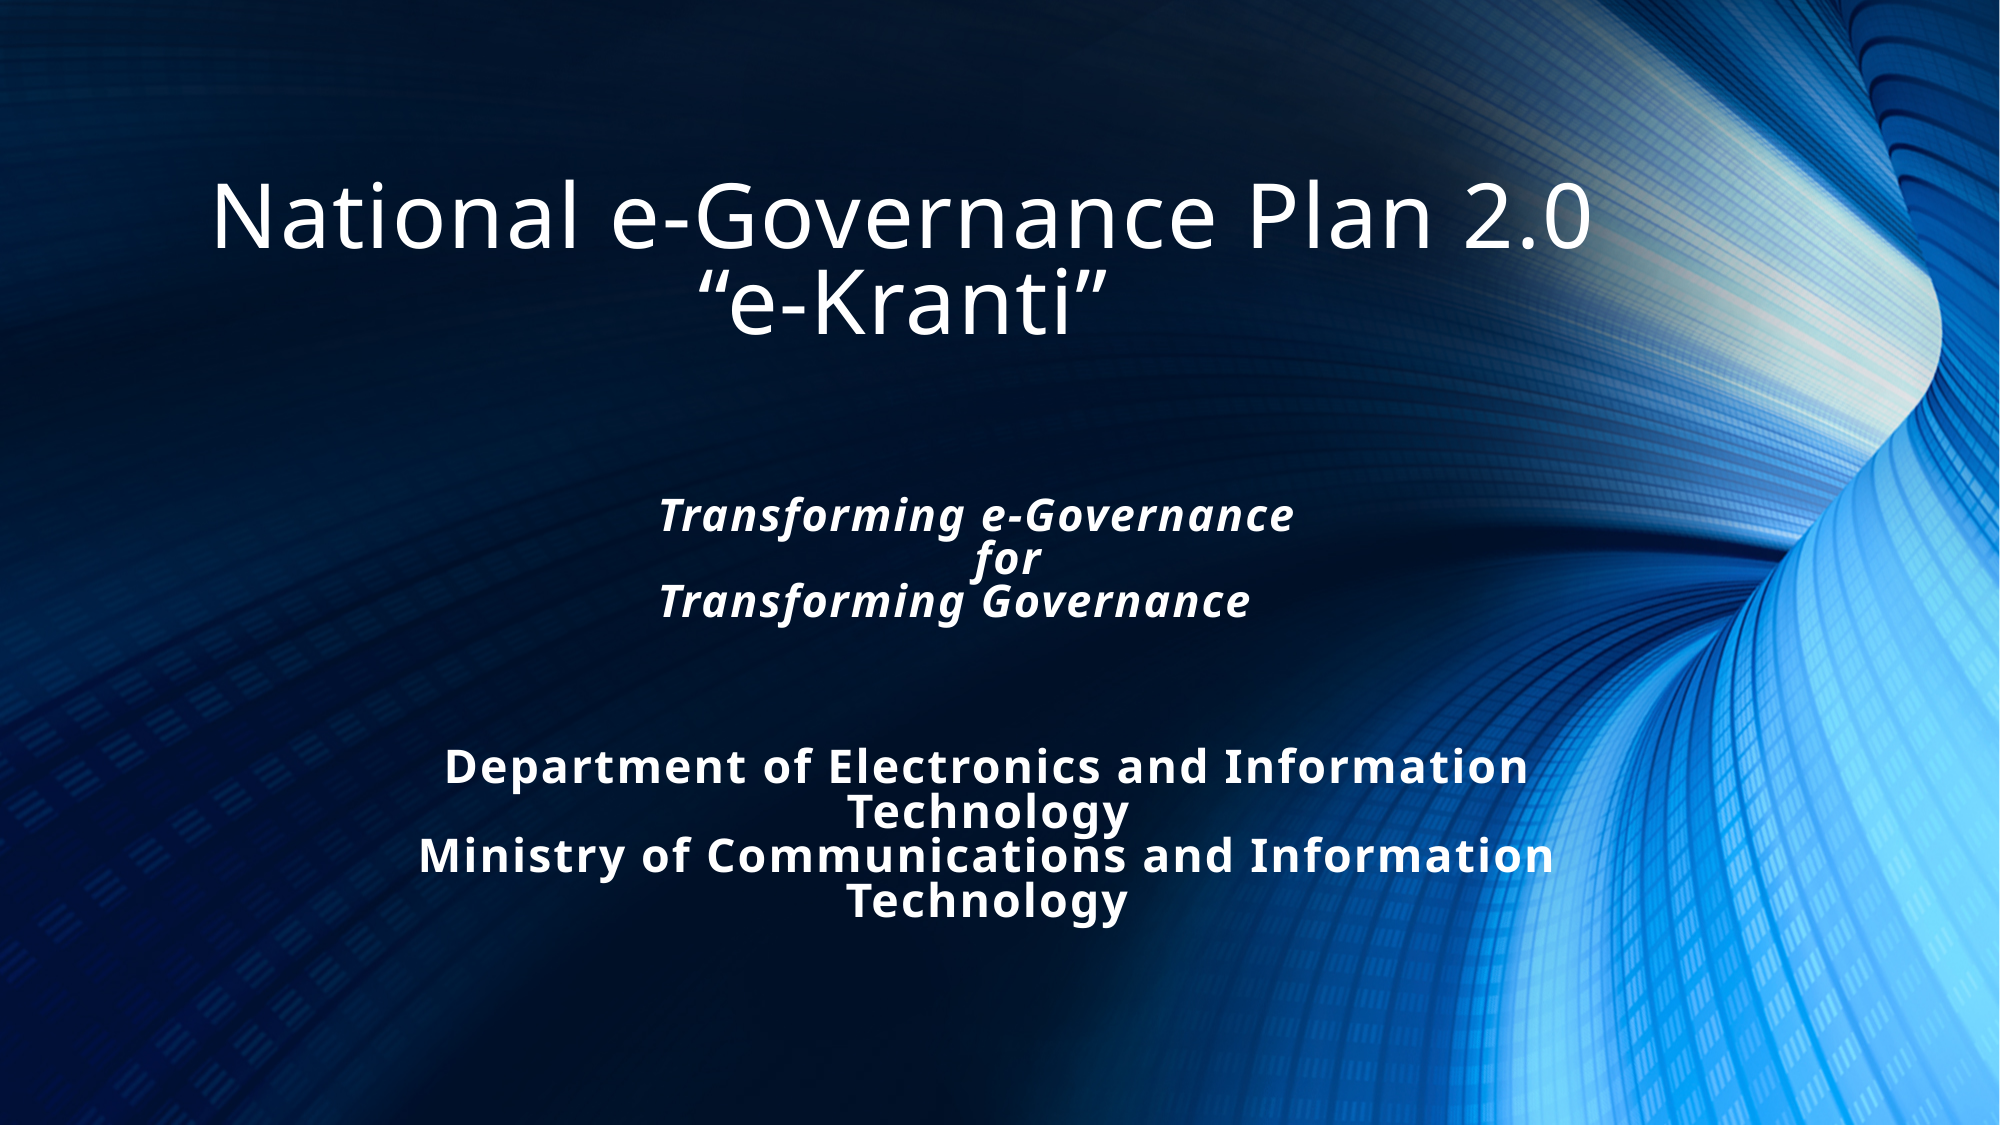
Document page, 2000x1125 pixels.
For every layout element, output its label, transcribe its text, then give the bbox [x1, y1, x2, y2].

text_box Transforming e-Governance for Transforming Governance [642, 455, 1316, 728]
title National e-Governance Plan 2.0 “e-Kranti” [172, 113, 1636, 504]
text_box Department of Electronics and Information Technology Ministry of Communications and Information Technology [326, 739, 1650, 1012]
picture [0, 0, 2000, 1125]
